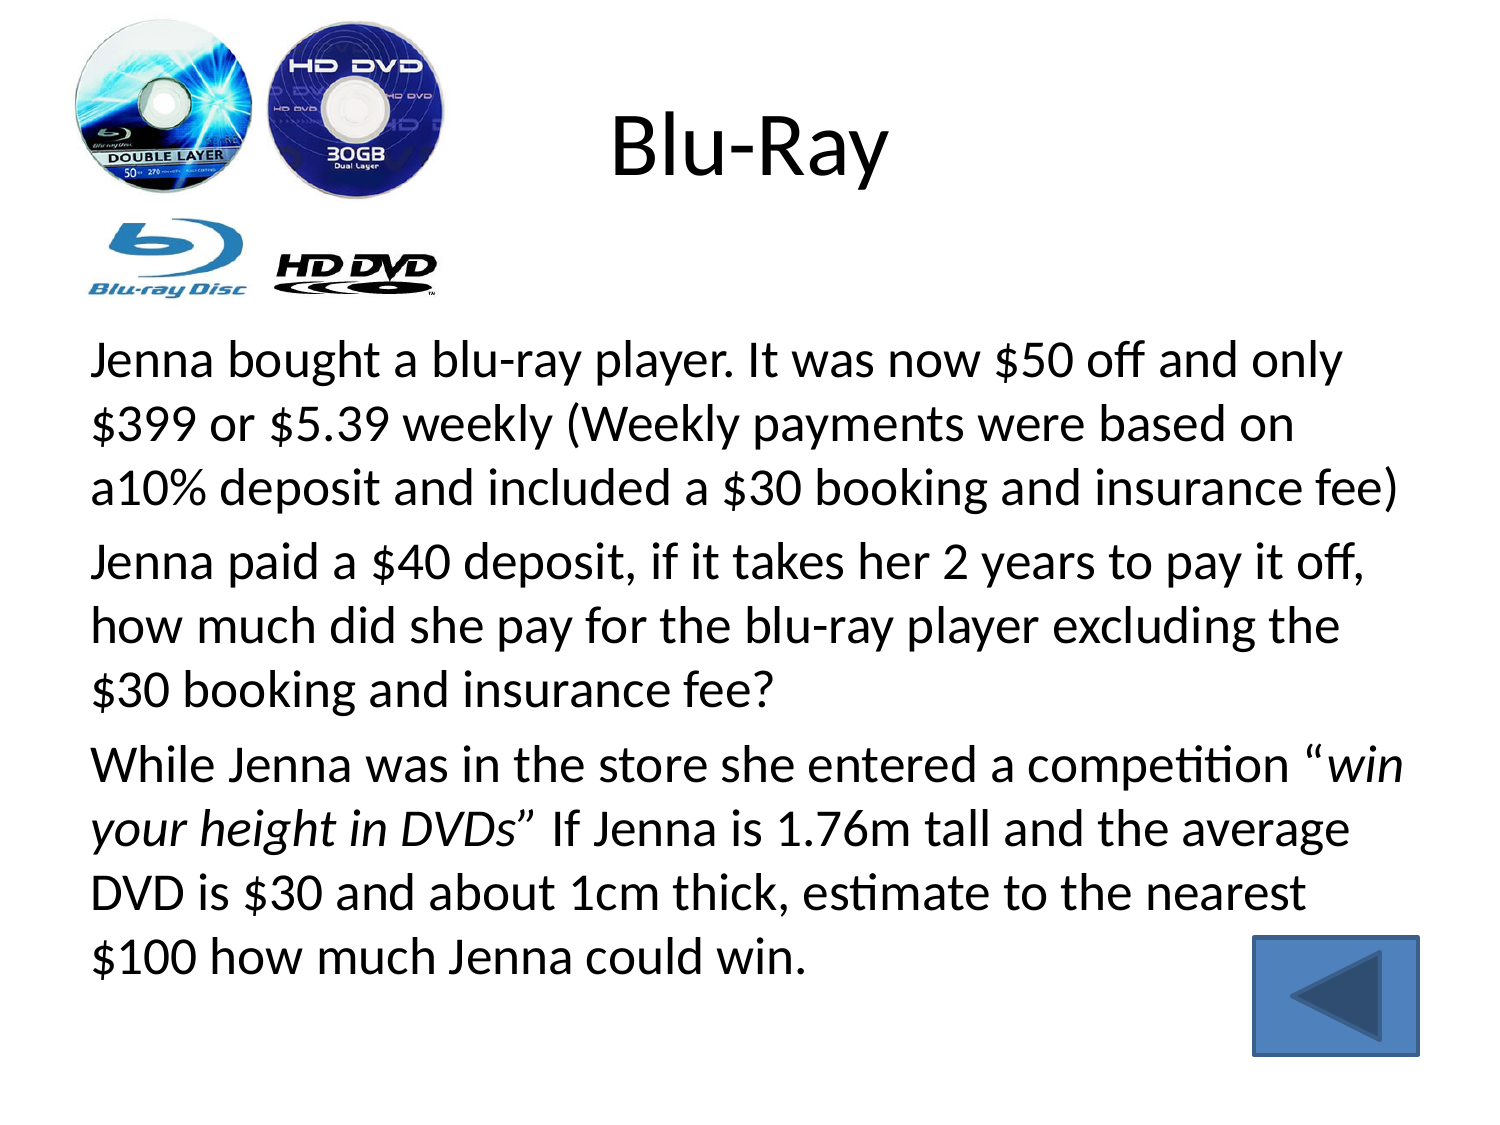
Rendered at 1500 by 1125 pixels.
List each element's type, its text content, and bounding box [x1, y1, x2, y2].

picture [70, 0, 452, 329]
title Blu-Ray [456, 45, 1425, 233]
list Jenna bought a blu-ray player. It was now $50 off and only $399 or $5.39 weekly (Weekly payments were based on a10% deposit and included a $30 booking and insurance fee) Jenna paid a $40 deposit, if it takes her 2 years to pay it off, how much did she pay for the blu-ray player excluding the $30 booking and insurance fee? While Jenna was in the store she entered a competition “win your height in DVDs” If Jenna is 1.76m tall and the average DVD is $30 and about 1cm thick, estimate to the nearest $100 how much Jenna could win. [75, 316, 1425, 1005]
text_box [1252, 935, 1420, 1057]
